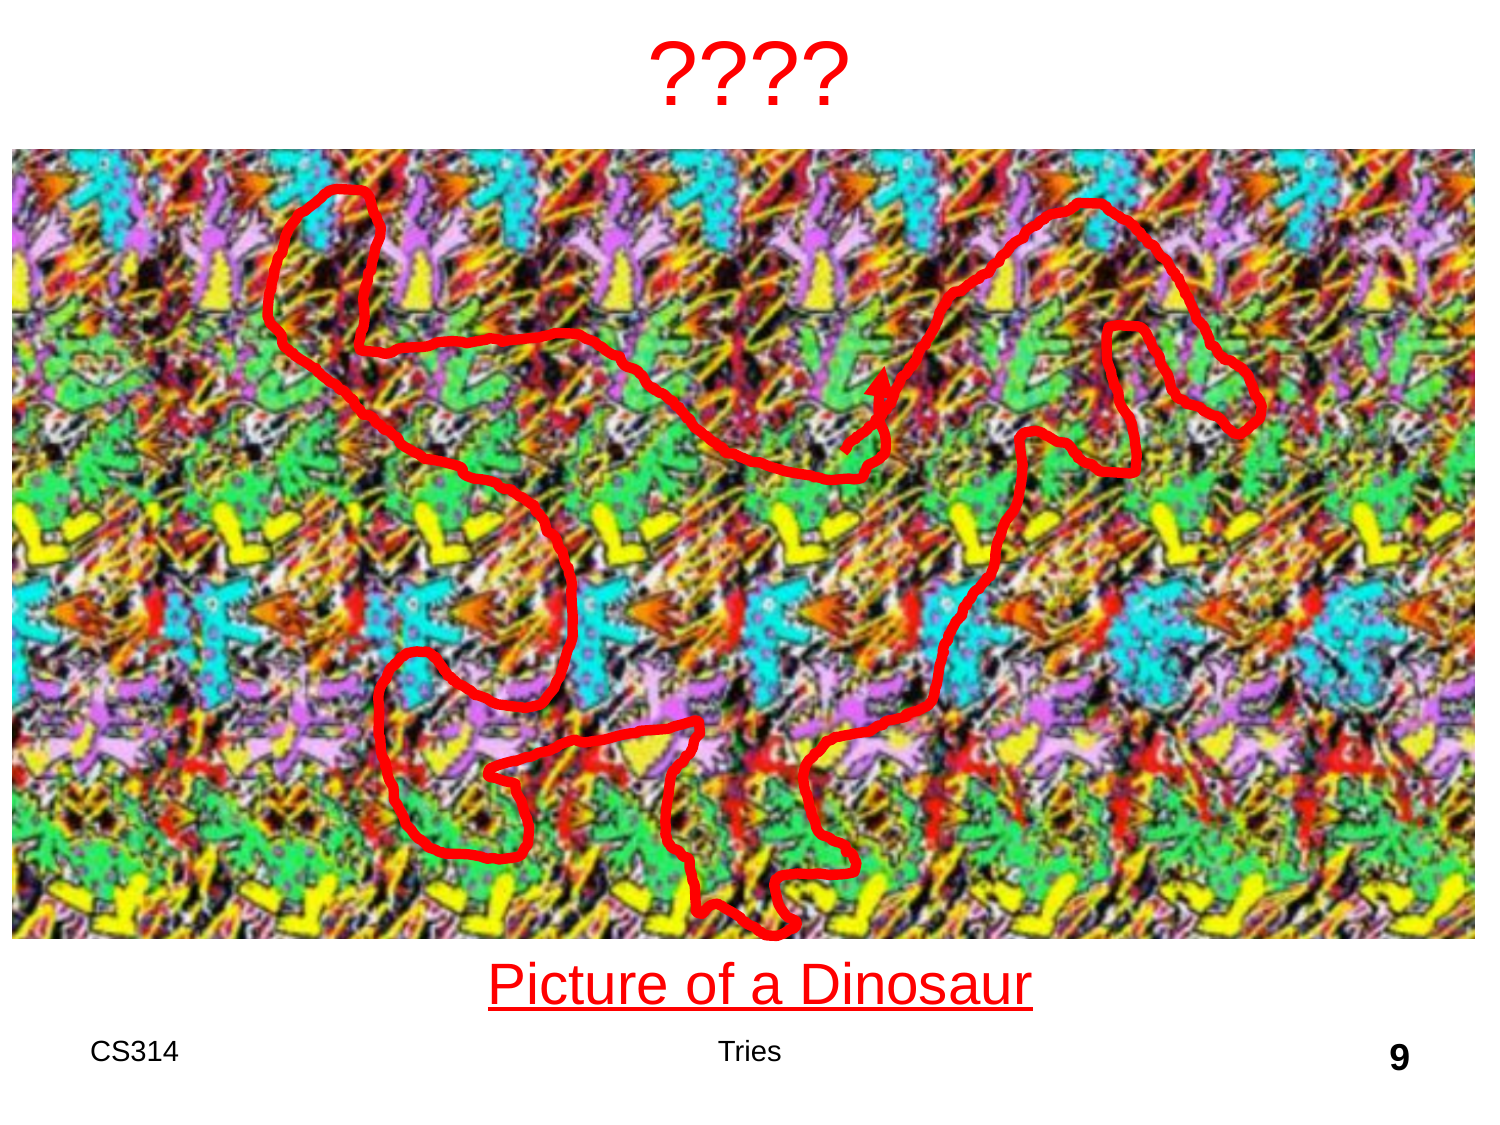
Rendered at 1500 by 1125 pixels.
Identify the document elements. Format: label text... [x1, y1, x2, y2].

slide_number 9 [1112, 1024, 1426, 1101]
footer Tries [462, 1024, 1038, 1101]
text_box Picture of a Dinosaur [473, 947, 1049, 1024]
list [12, 149, 1476, 939]
title ???? [112, 0, 1388, 148]
slide_number CS314 [74, 1024, 451, 1101]
